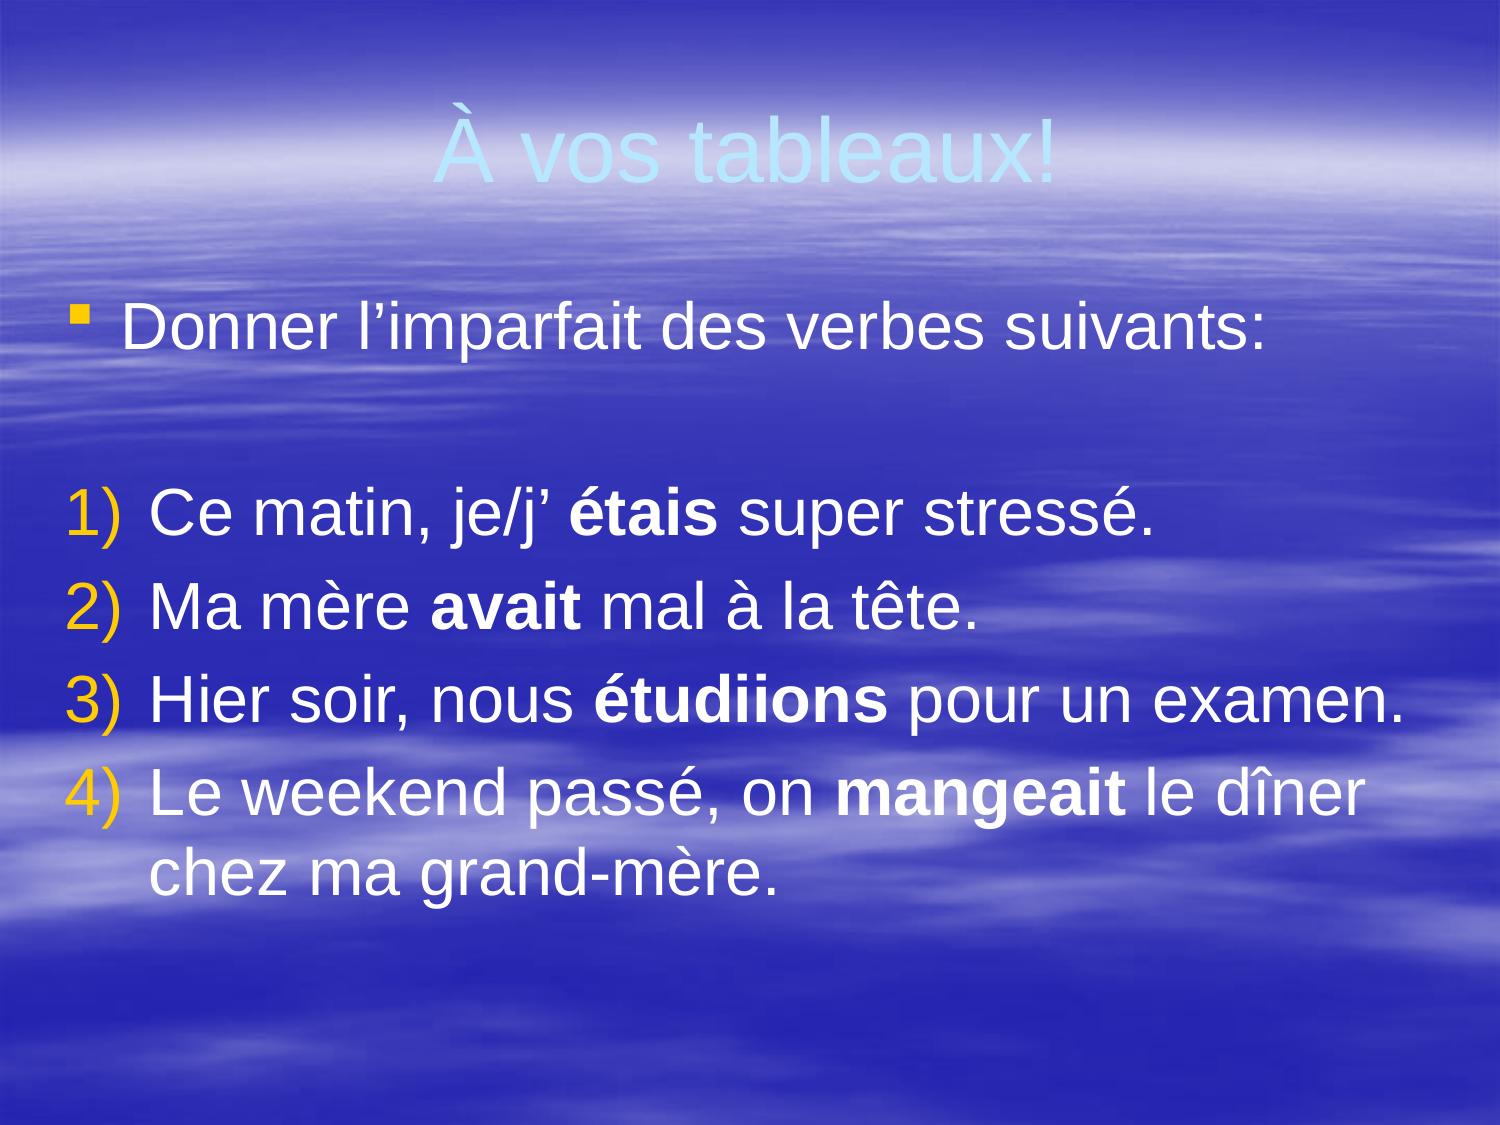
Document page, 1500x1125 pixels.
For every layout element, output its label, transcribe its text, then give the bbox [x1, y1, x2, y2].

title À vos tableaux! [49, 37, 1446, 255]
list Donner l’imparfait des verbes suivants: Ce matin, je/j’ étais super stressé. Ma mère avait mal à la tête. Hier soir, nous étudiions pour un examen. Le weekend passé, on mangeait le dîner chez ma grand-mère. [49, 275, 1451, 1001]
